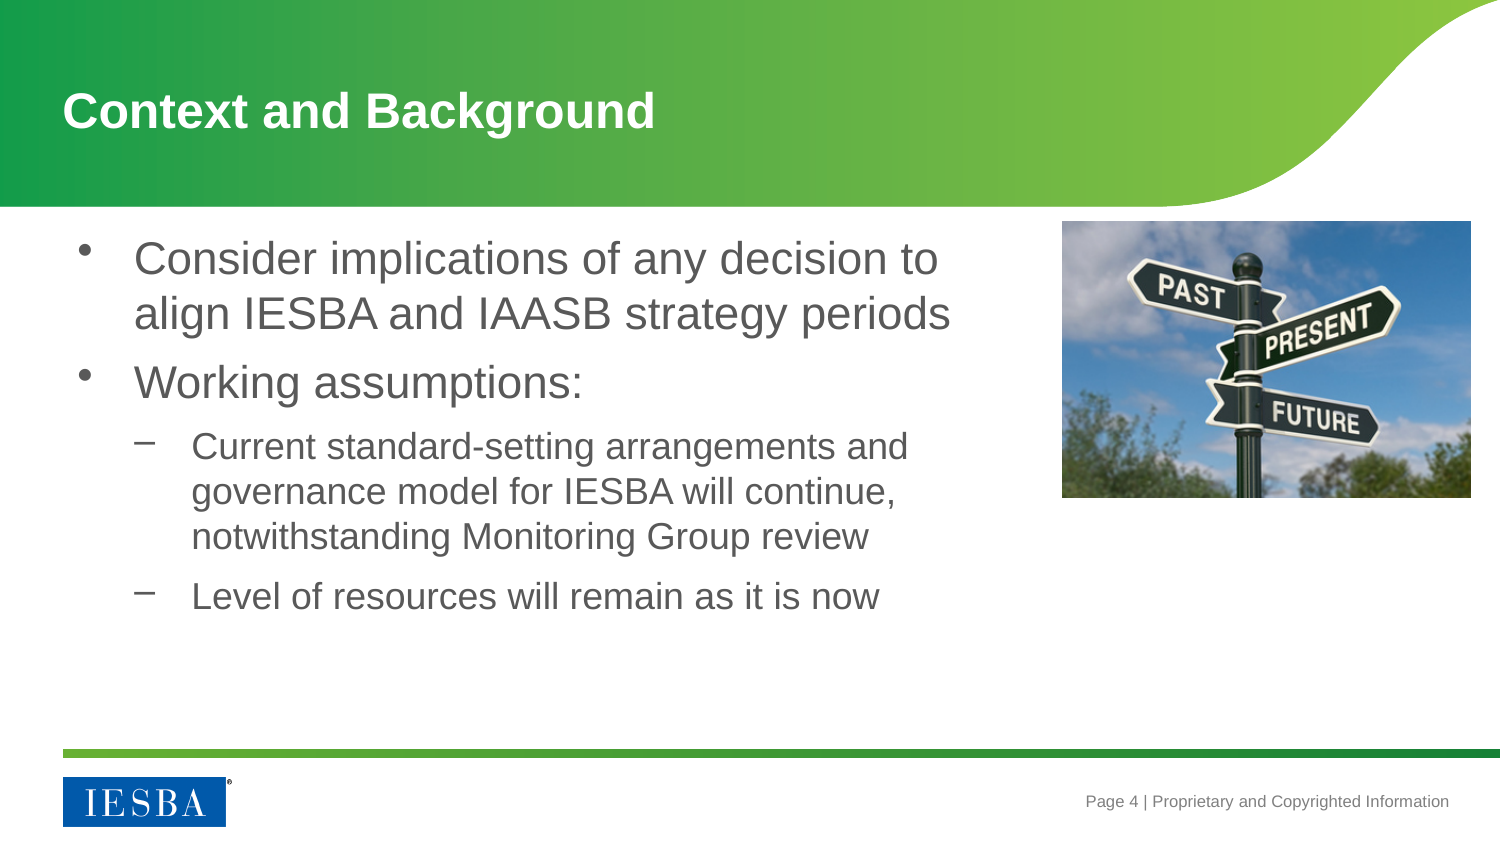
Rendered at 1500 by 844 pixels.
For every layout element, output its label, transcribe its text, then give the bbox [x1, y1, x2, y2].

picture [1062, 221, 1471, 498]
picture [0, 0, 1500, 207]
picture [63, 777, 232, 827]
title Context and Background [62, 75, 1300, 142]
list Consider implications of any decision to align IESBA and IAASB strategy periods Working assumptions: Current standard-setting arrangements and governance model for IESBA will continue, notwithstanding Monitoring Group review Level of resources will remain as it is now [62, 220, 1050, 747]
